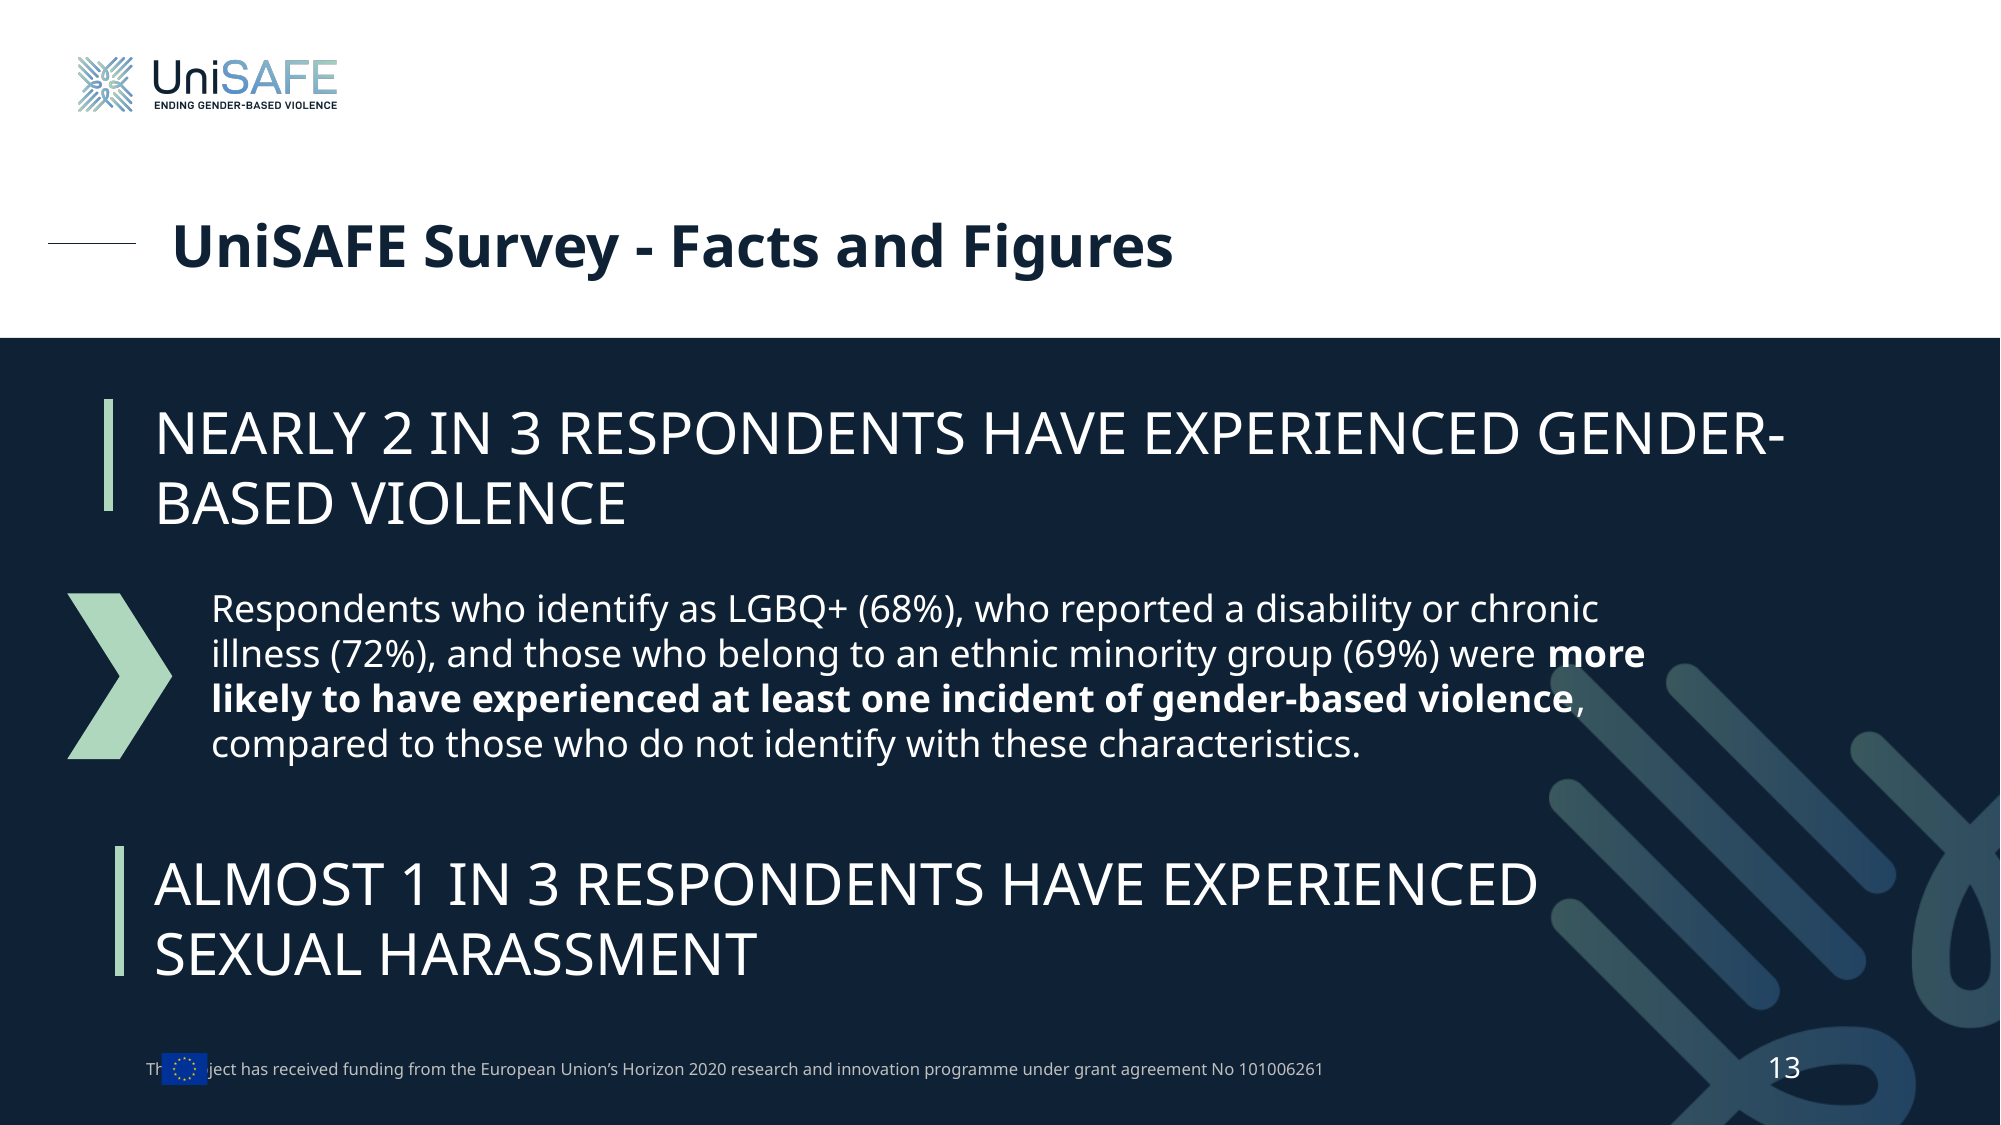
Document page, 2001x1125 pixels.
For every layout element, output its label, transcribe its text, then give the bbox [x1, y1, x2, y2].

title UniSAFE Survey - Facts and Figures [171, 185, 1827, 313]
picture [78, 57, 337, 112]
text_box ALMOST 1 IN 3 RESPONDENTS HAVE EXPERIENCED SEXUAL HARASSMENT [154, 815, 1703, 959]
text_box NEARLY 2 IN 3 RESPONDENTS HAVE EXPERIENCED GENDER-BASED VIOLENCE [154, 364, 1859, 493]
text_box Respondents who identify as LGBQ+ (68%), who reported a disability or chronic illness (72%), and those who belong to an ethnic minority group (69%) were more likely to have experienced at least one incident of gender-based violence, compared to those who do not identify with these characteristics. [196, 577, 1724, 773]
text_box [65, 592, 174, 761]
